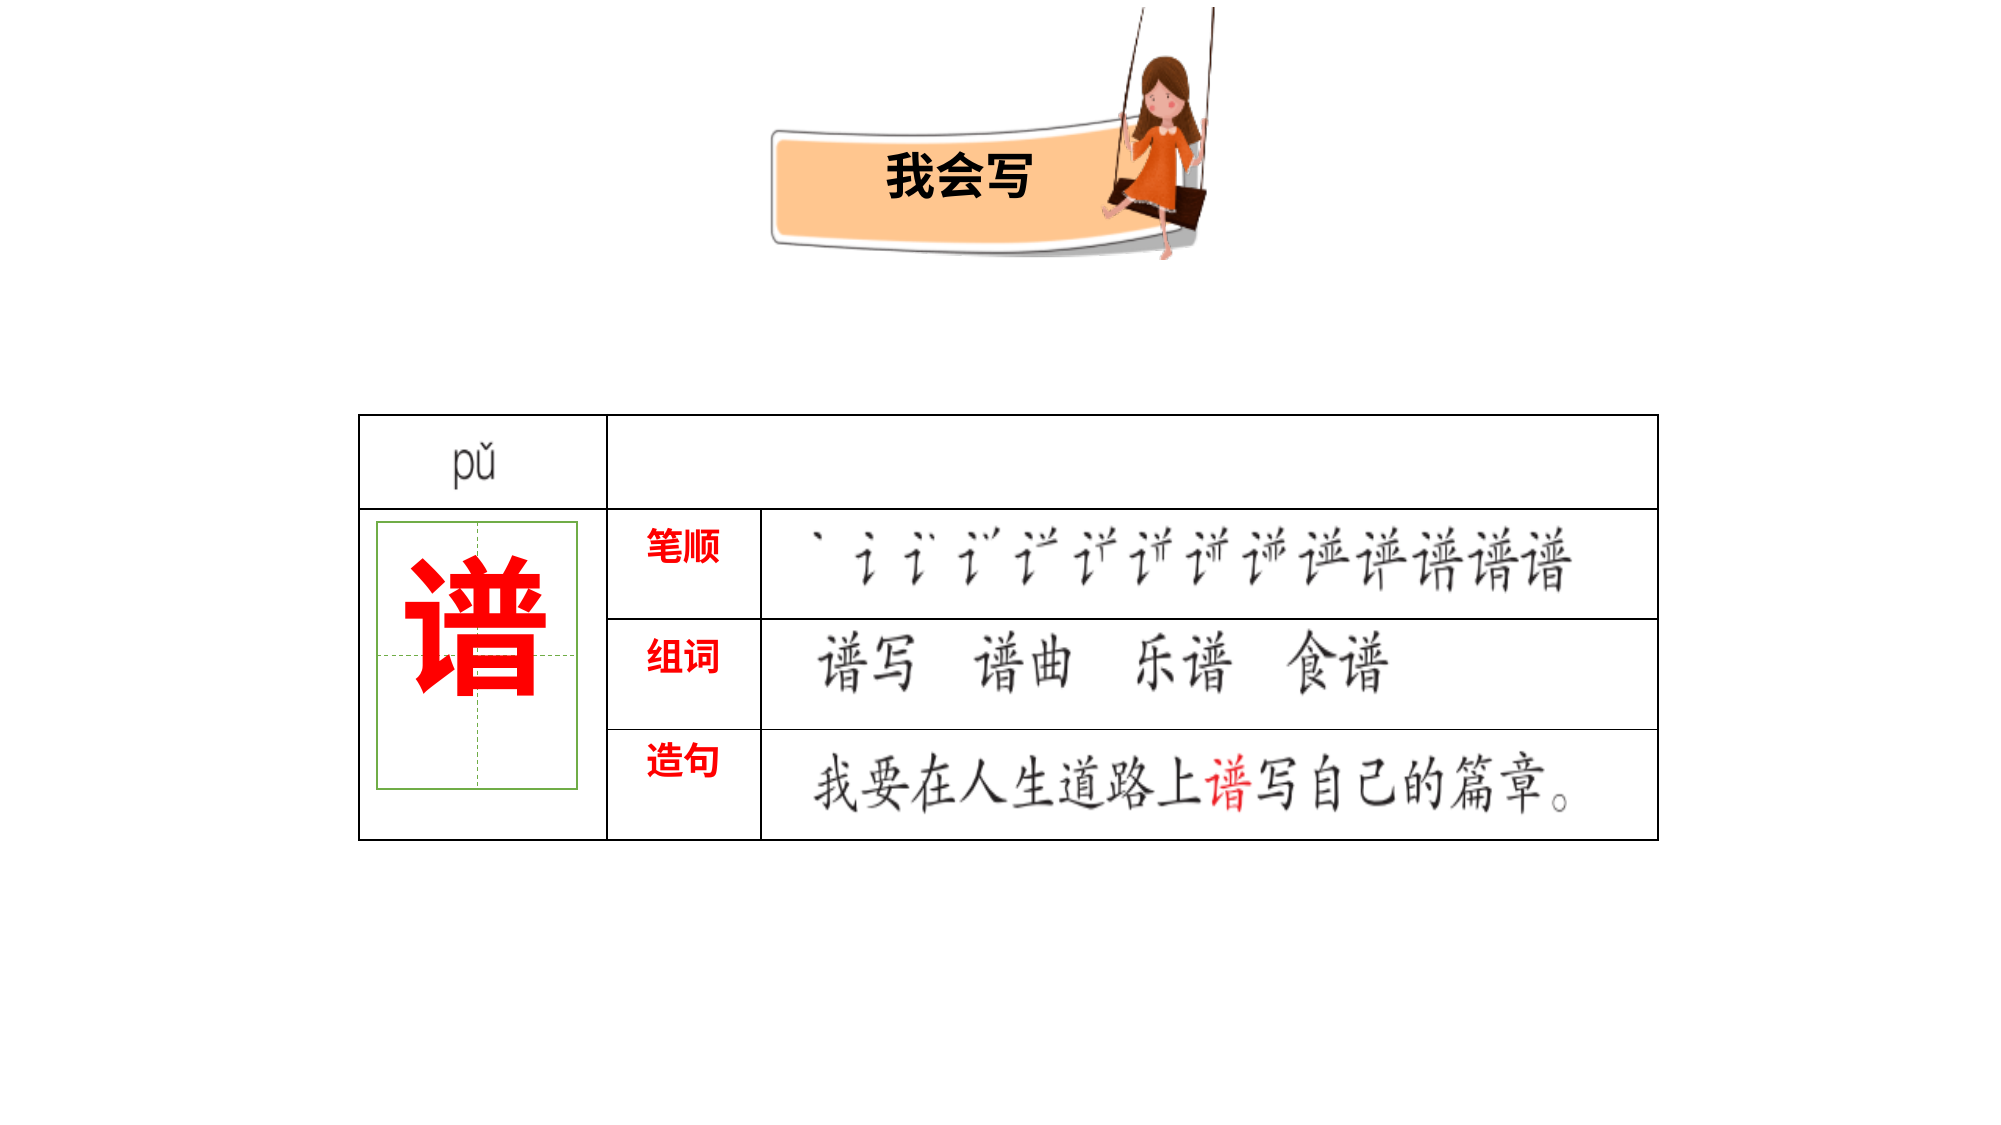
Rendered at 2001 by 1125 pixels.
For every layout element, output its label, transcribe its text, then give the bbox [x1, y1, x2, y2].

picture [808, 744, 1611, 824]
table_header [608, 416, 1657, 508]
table_cell [360, 510, 606, 839]
table_cell [762, 510, 1657, 618]
table_cell [608, 730, 760, 839]
text_box 笔顺 [631, 515, 737, 575]
table_cell [762, 730, 1657, 839]
table_header [360, 416, 606, 508]
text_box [376, 521, 578, 790]
picture [436, 431, 514, 495]
picture [751, 7, 1273, 290]
table_cell [608, 510, 760, 618]
text_box 造句 [631, 729, 737, 790]
table_cell [608, 620, 760, 729]
picture [808, 518, 1619, 597]
table_cell [762, 620, 1657, 729]
text_box 组词 [631, 625, 737, 686]
picture [808, 625, 1496, 709]
